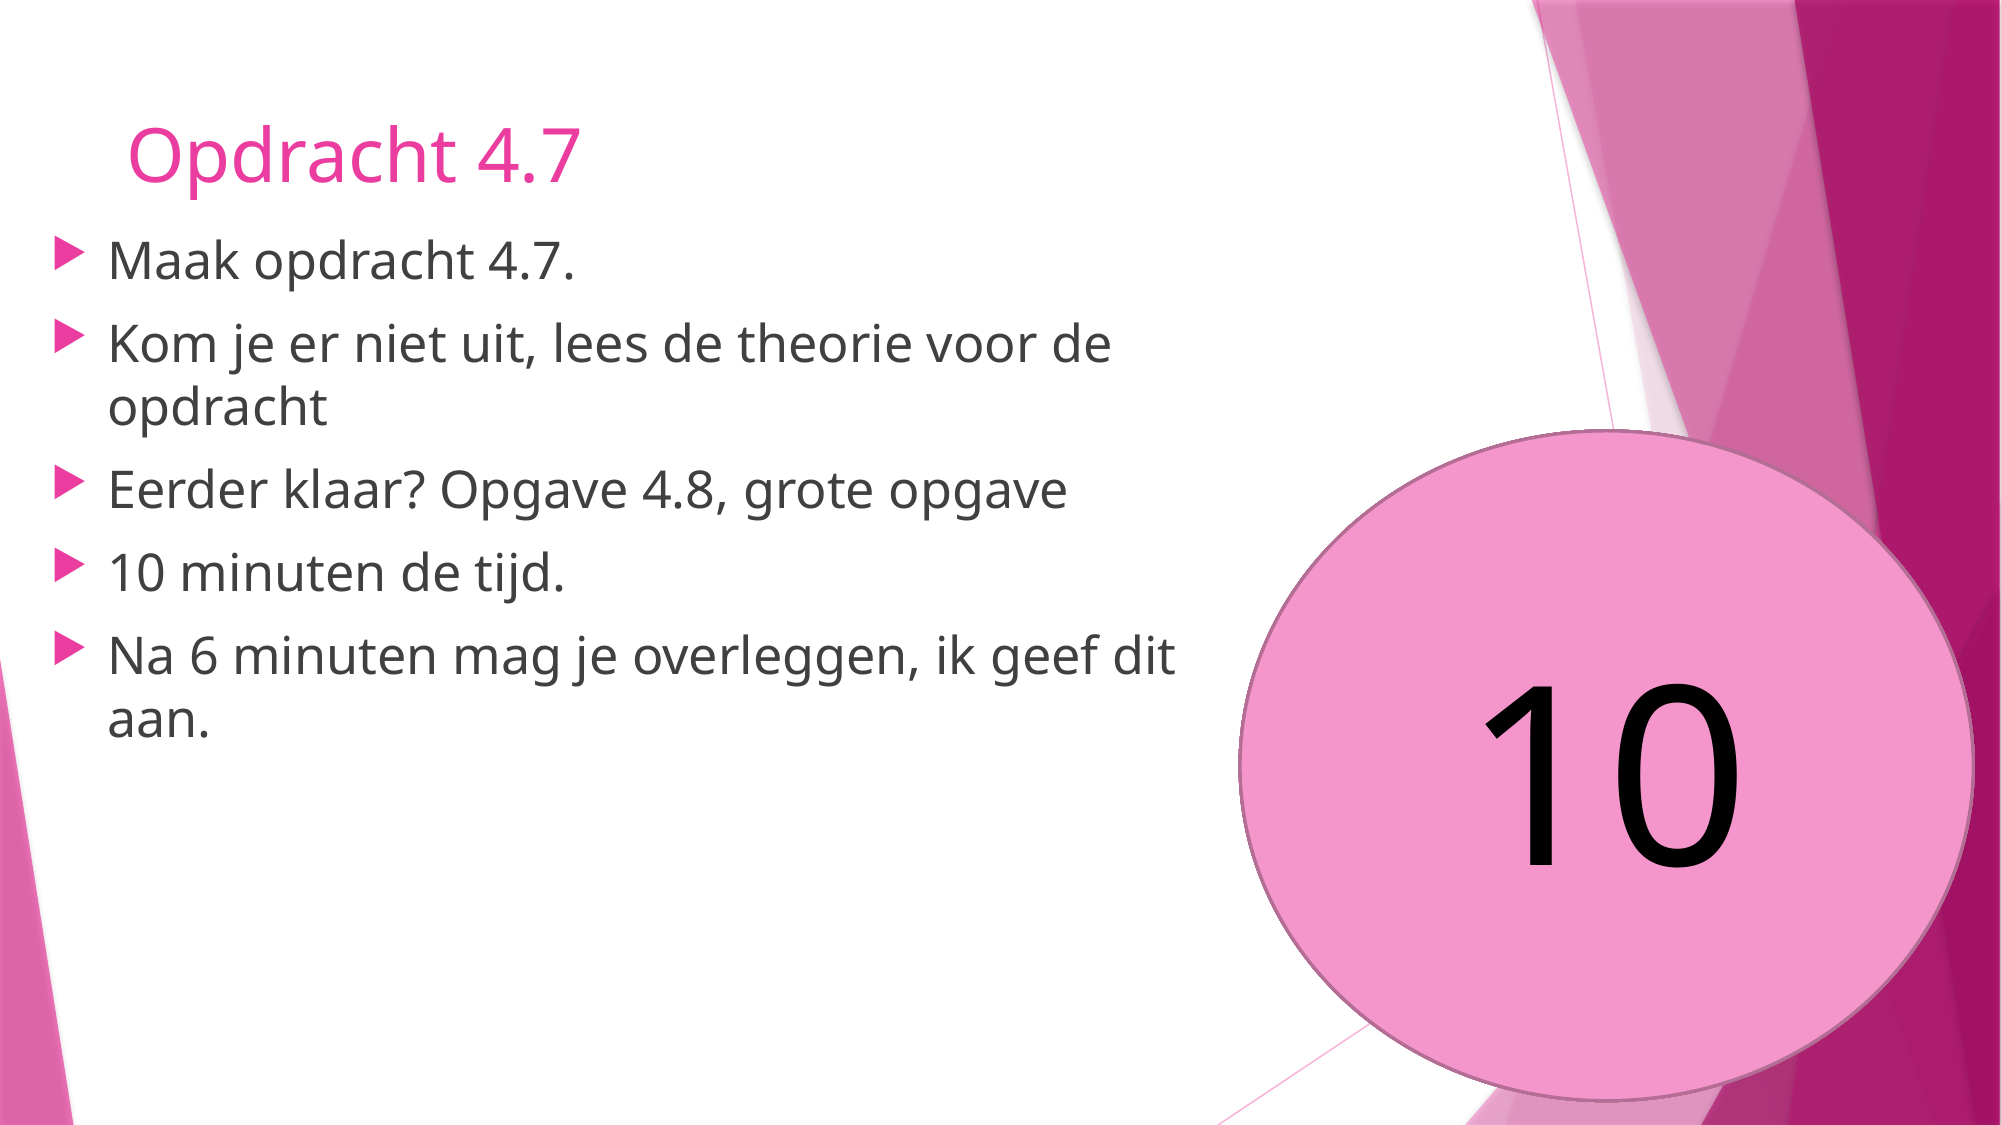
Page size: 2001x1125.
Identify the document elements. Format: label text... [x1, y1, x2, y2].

text_box 10 [1238, 429, 1975, 1103]
list Maak opdracht 4.7. Kom je er niet uit, lees de theorie voor de opdracht Eerder klaar? Opgave 4.8, grote opgave 10 minuten de tijd. Na 6 minuten mag je overleggen, ik geef dit aan. [35, 219, 1241, 1012]
title Opdracht 4.7 [111, 99, 1522, 317]
